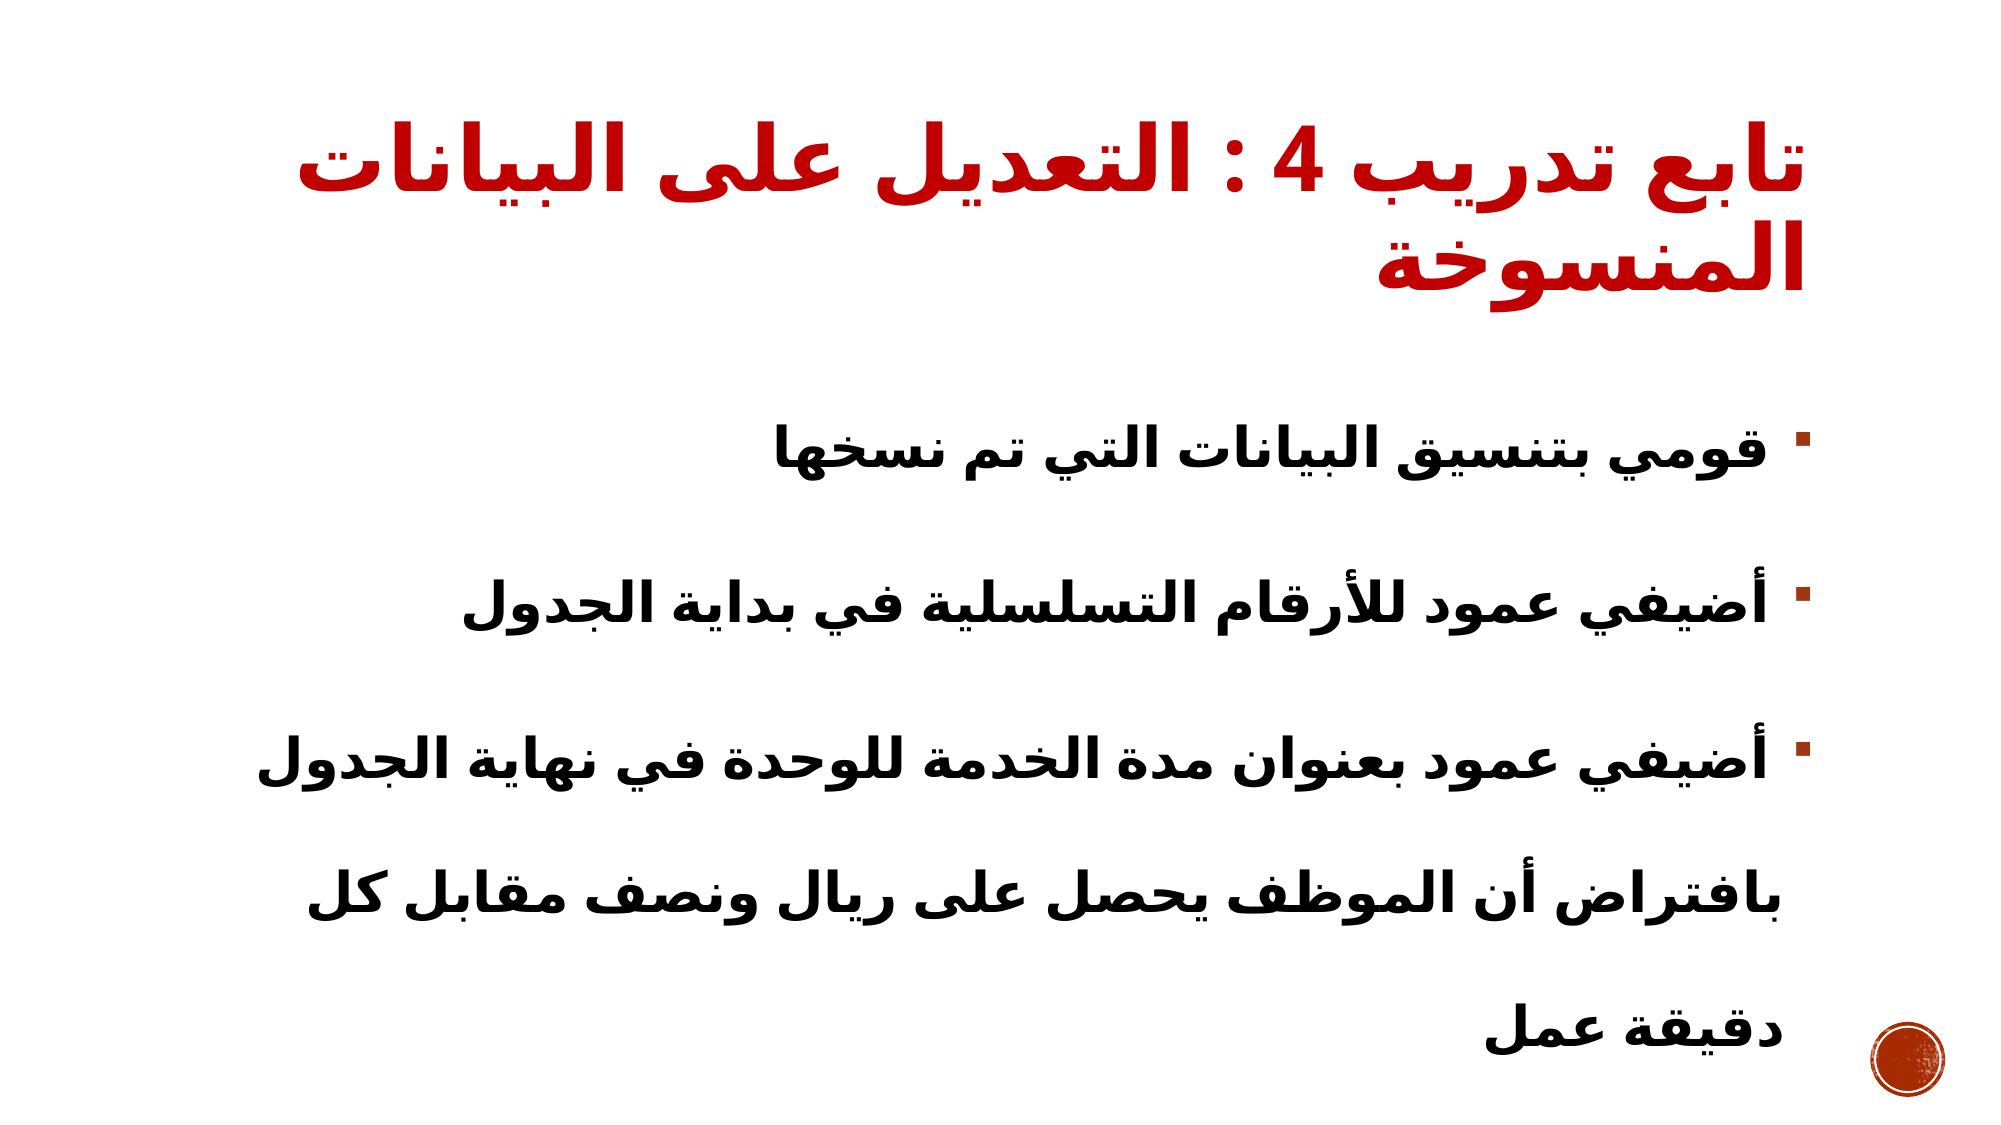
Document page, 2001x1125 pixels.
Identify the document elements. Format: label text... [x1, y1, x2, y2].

title تابع تدريب 4 : التعديل على البيانات المنسوخة [175, 79, 1826, 336]
list قومي بتنسيق البيانات التي تم نسخها أضيفي عمود للأرقام التسلسلية في بداية الجدول أضيفي عمود بعنوان مدة الخدمة للوحدة في نهاية الجدول بافتراض أن الموظف يحصل على ريال ونصف مقابل كل دقيقة عمل [175, 336, 1826, 1070]
